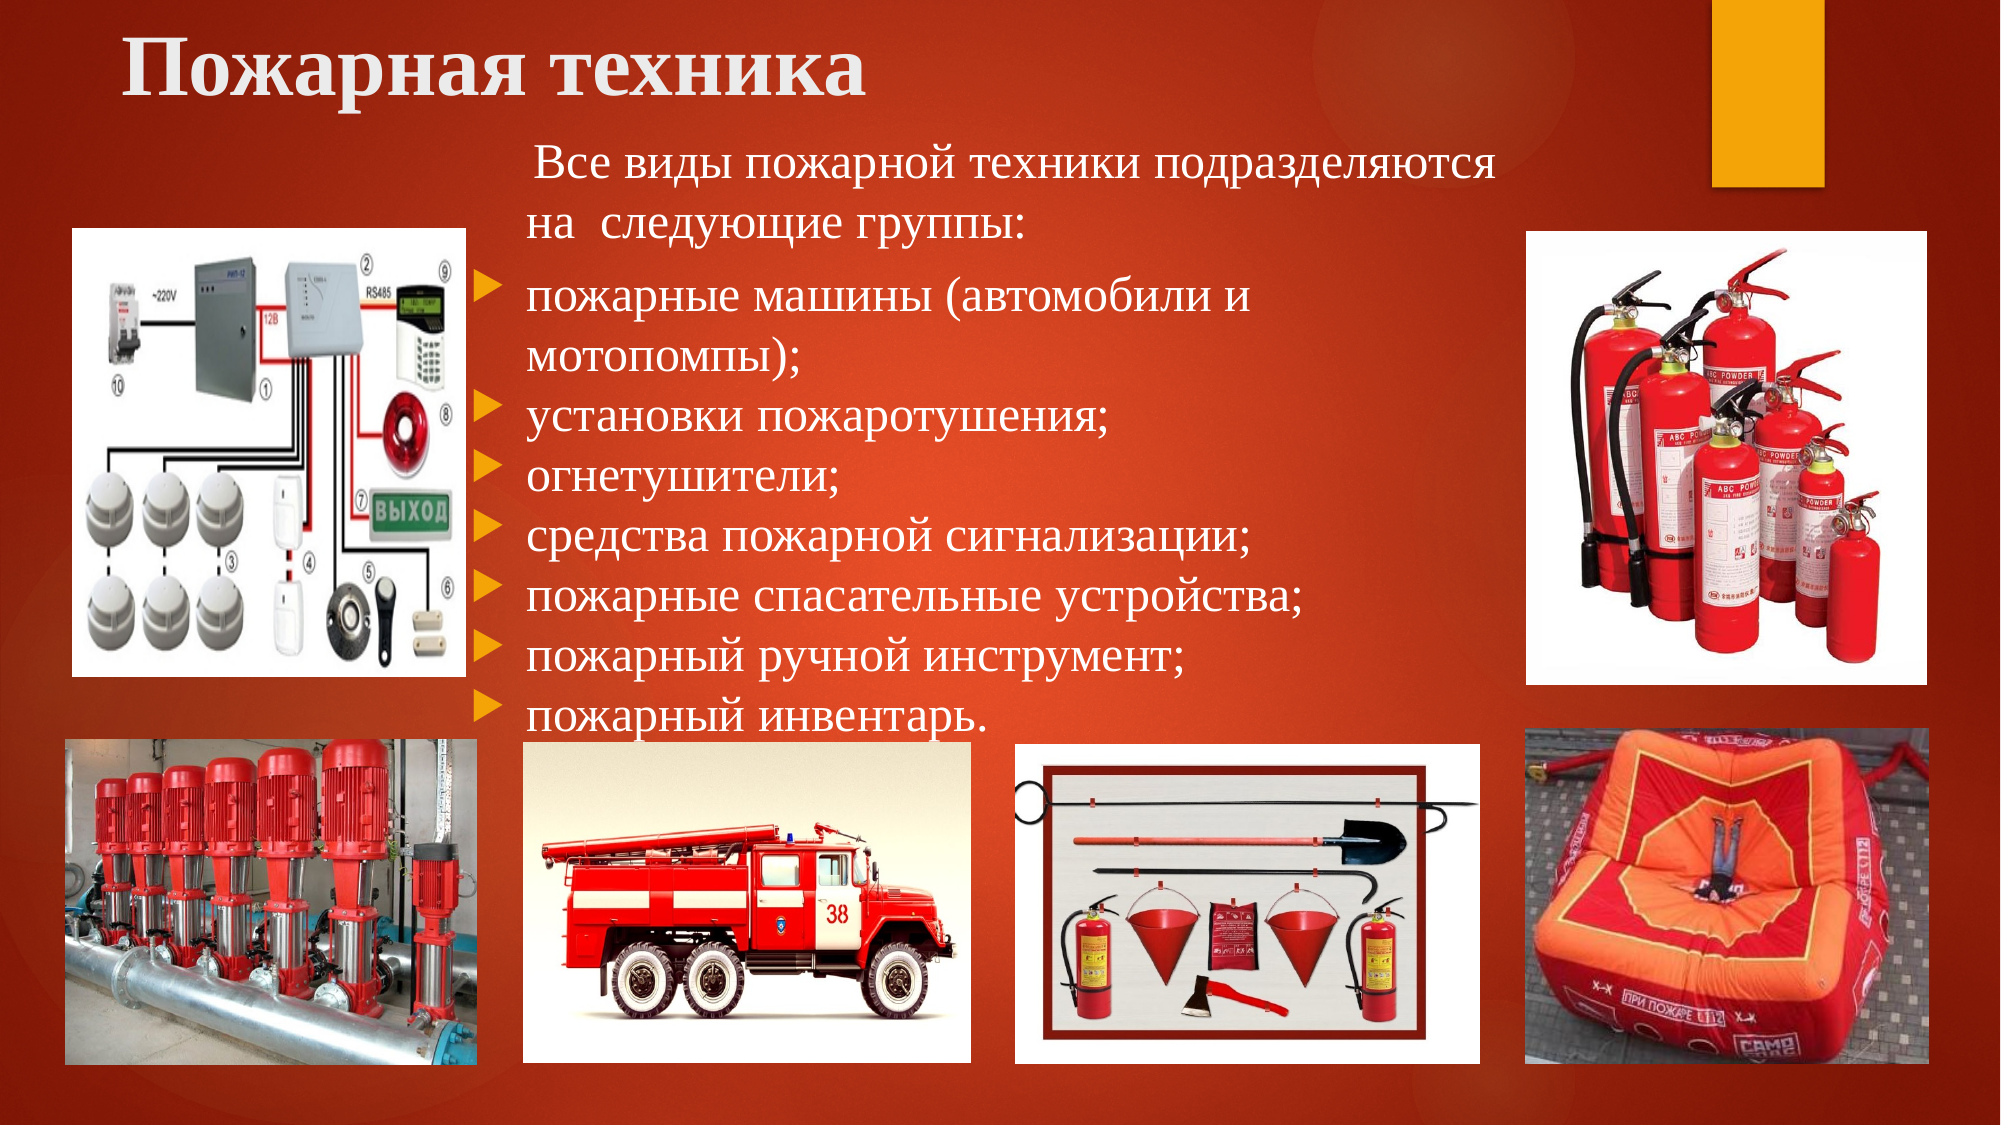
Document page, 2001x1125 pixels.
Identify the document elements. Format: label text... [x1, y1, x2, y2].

picture [1525, 728, 1930, 1064]
list Все виды пожарной техники подразделяются на следующие группы: пожарные машины (автомобили и мотопомпы); установки пожаротушения; огнетушители; средства пожарной сигнализации; пожарные спасательные устройства; пожарный ручной инструмент; пожарный инвентарь. [455, 121, 1540, 761]
picture [72, 228, 466, 677]
picture [523, 741, 972, 1064]
picture [1015, 744, 1480, 1064]
picture [65, 739, 477, 1065]
picture [1525, 231, 1927, 685]
title Пожарная техника [106, 0, 1649, 229]
